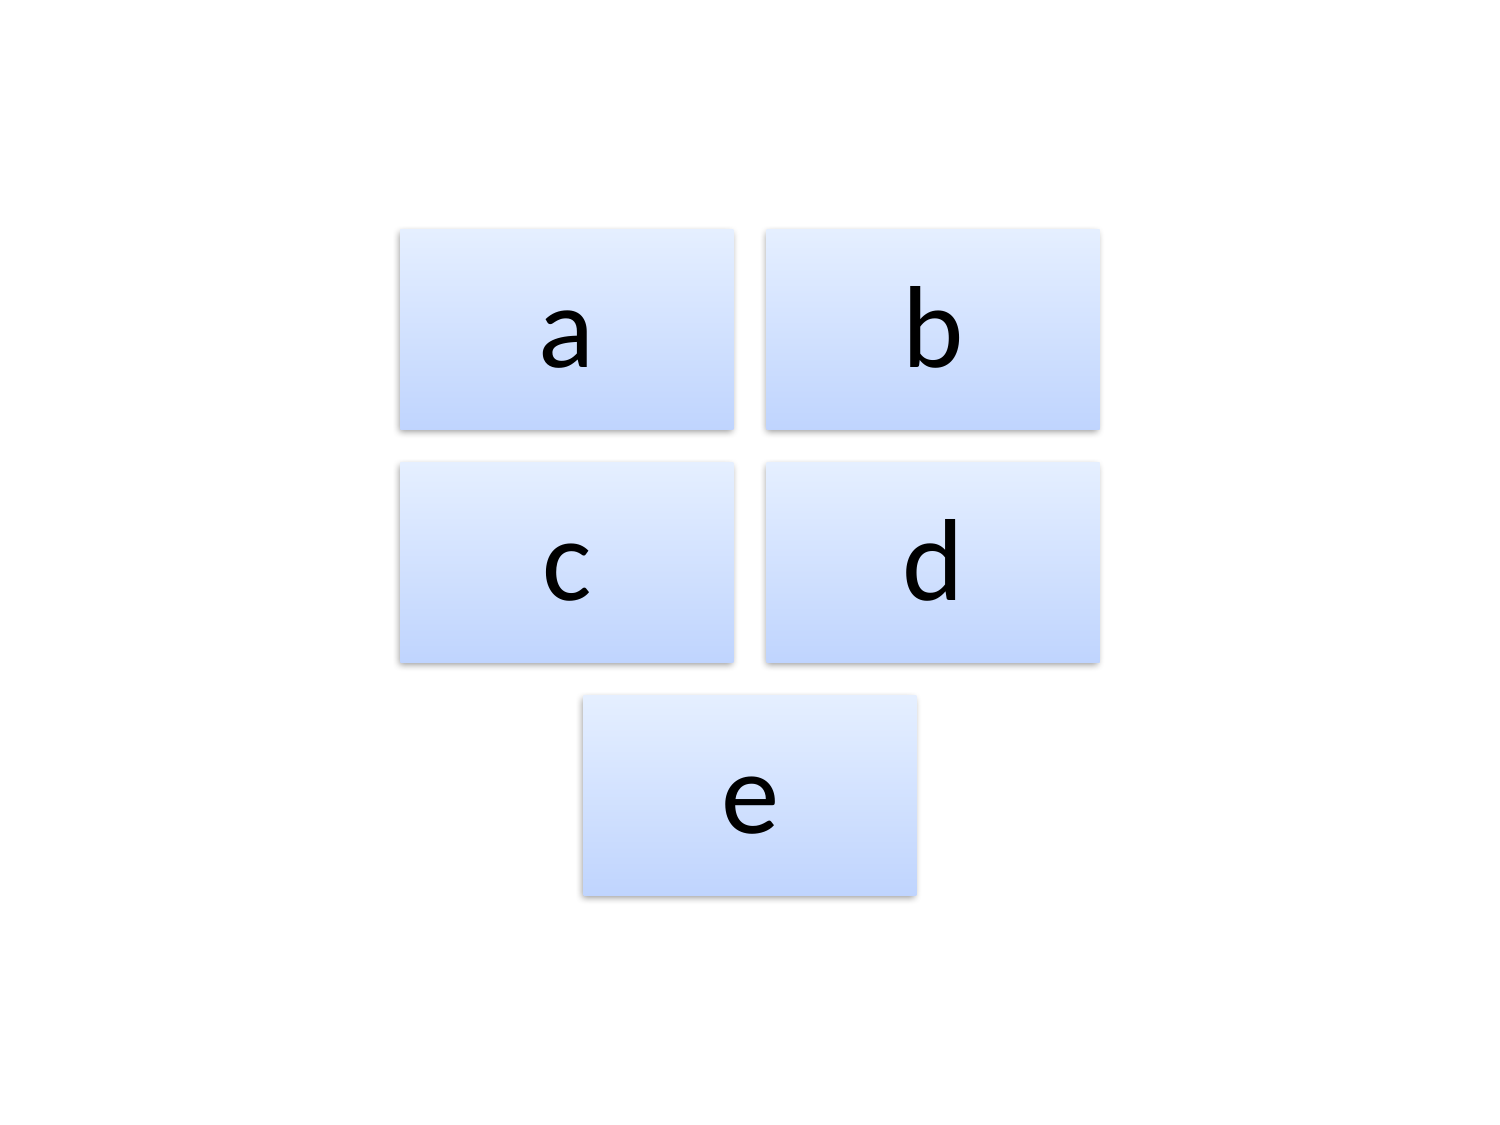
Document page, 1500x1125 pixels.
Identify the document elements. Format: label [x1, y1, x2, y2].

text_box [249, 228, 1251, 897]
